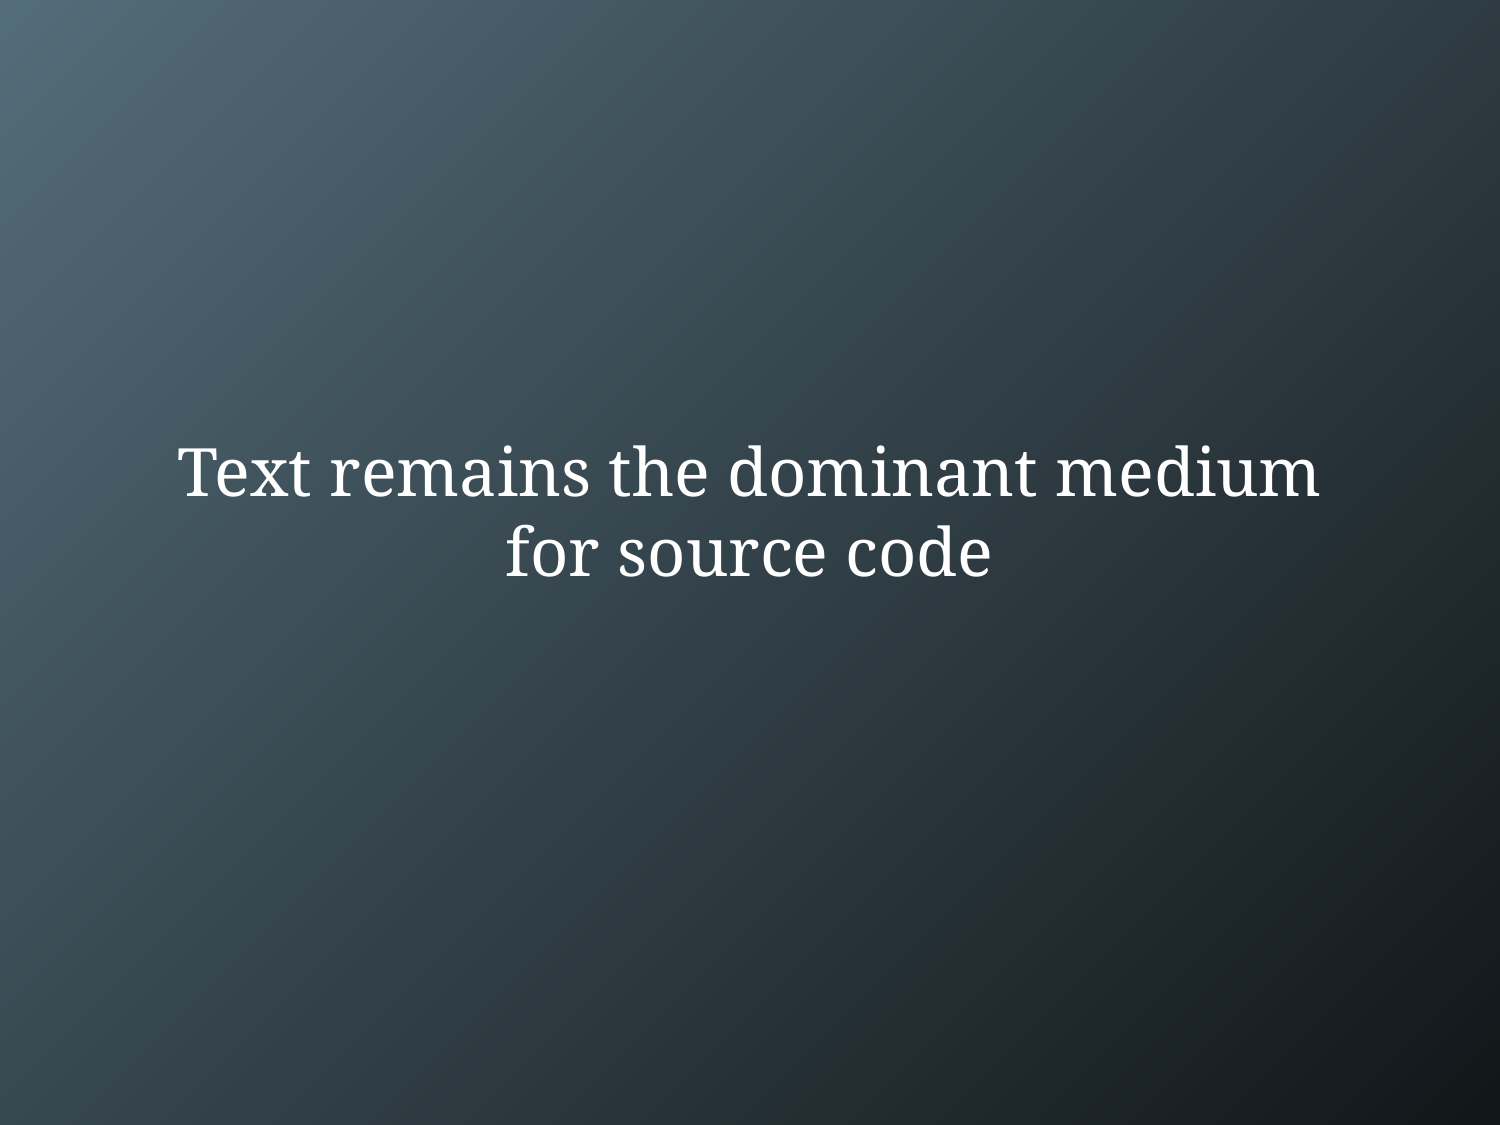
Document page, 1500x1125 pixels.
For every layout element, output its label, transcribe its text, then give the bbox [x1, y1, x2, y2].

title Text remains the dominant medium for source code [112, 326, 1388, 693]
